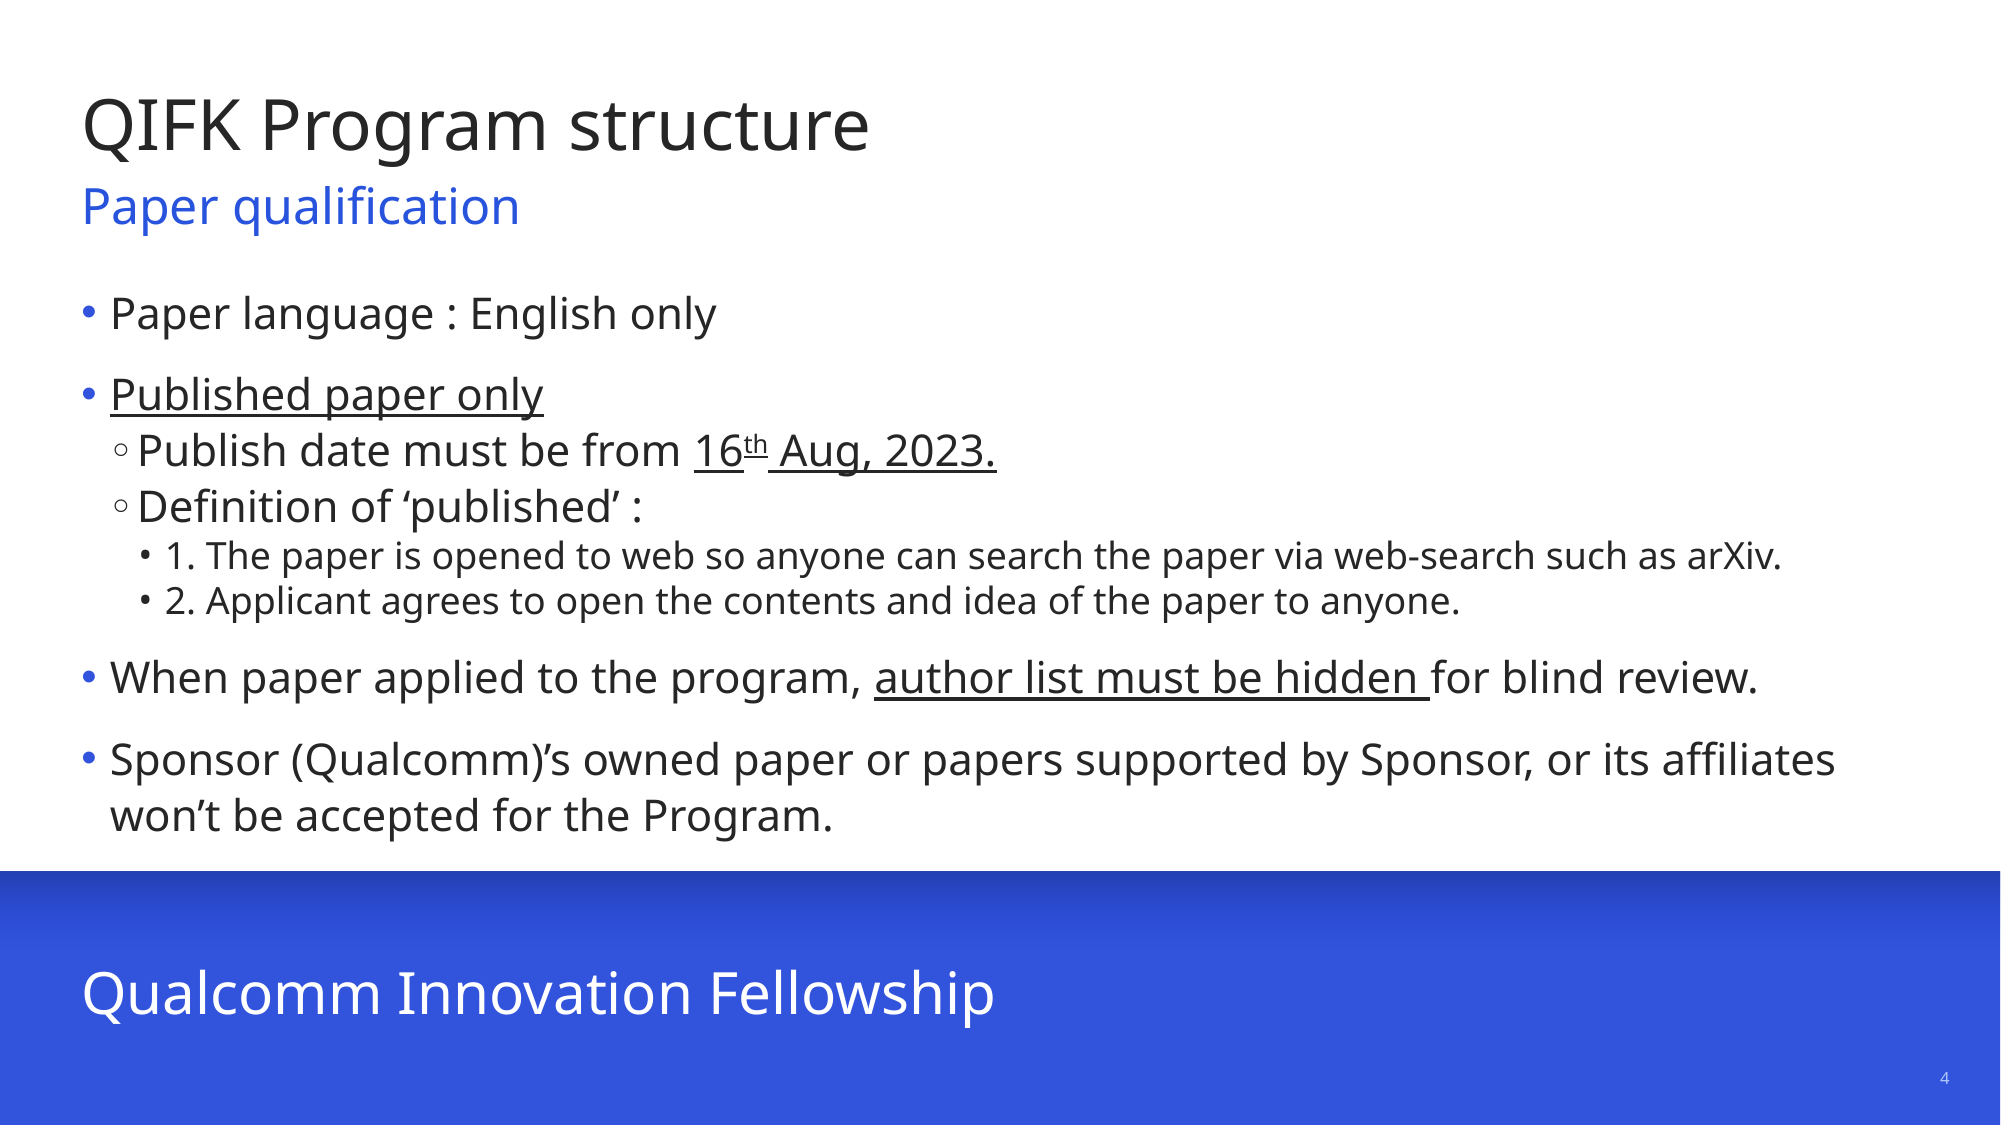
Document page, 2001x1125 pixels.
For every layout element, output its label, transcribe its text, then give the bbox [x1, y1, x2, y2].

title QIFK Program structure [81, 94, 1917, 165]
subtitle Paper qualification [81, 178, 1917, 237]
list Qualcomm Innovation Fellowship [81, 919, 1917, 1073]
list Paper language : English only Published paper only Publish date must be from 16th Aug, 2023. Definition of ‘published’ : 1. The paper is opened to web so anyone can search the paper via web-search such as arXiv. 2. Applicant agrees to open the contents and idea of the paper to anyone. When paper applied to the program, author list must be hidden for blind review. Sponsor (Qualcomm)’s owned paper or papers supported by Sponsor, or its affiliates won’t be accepted for the Program. [81, 281, 1917, 788]
